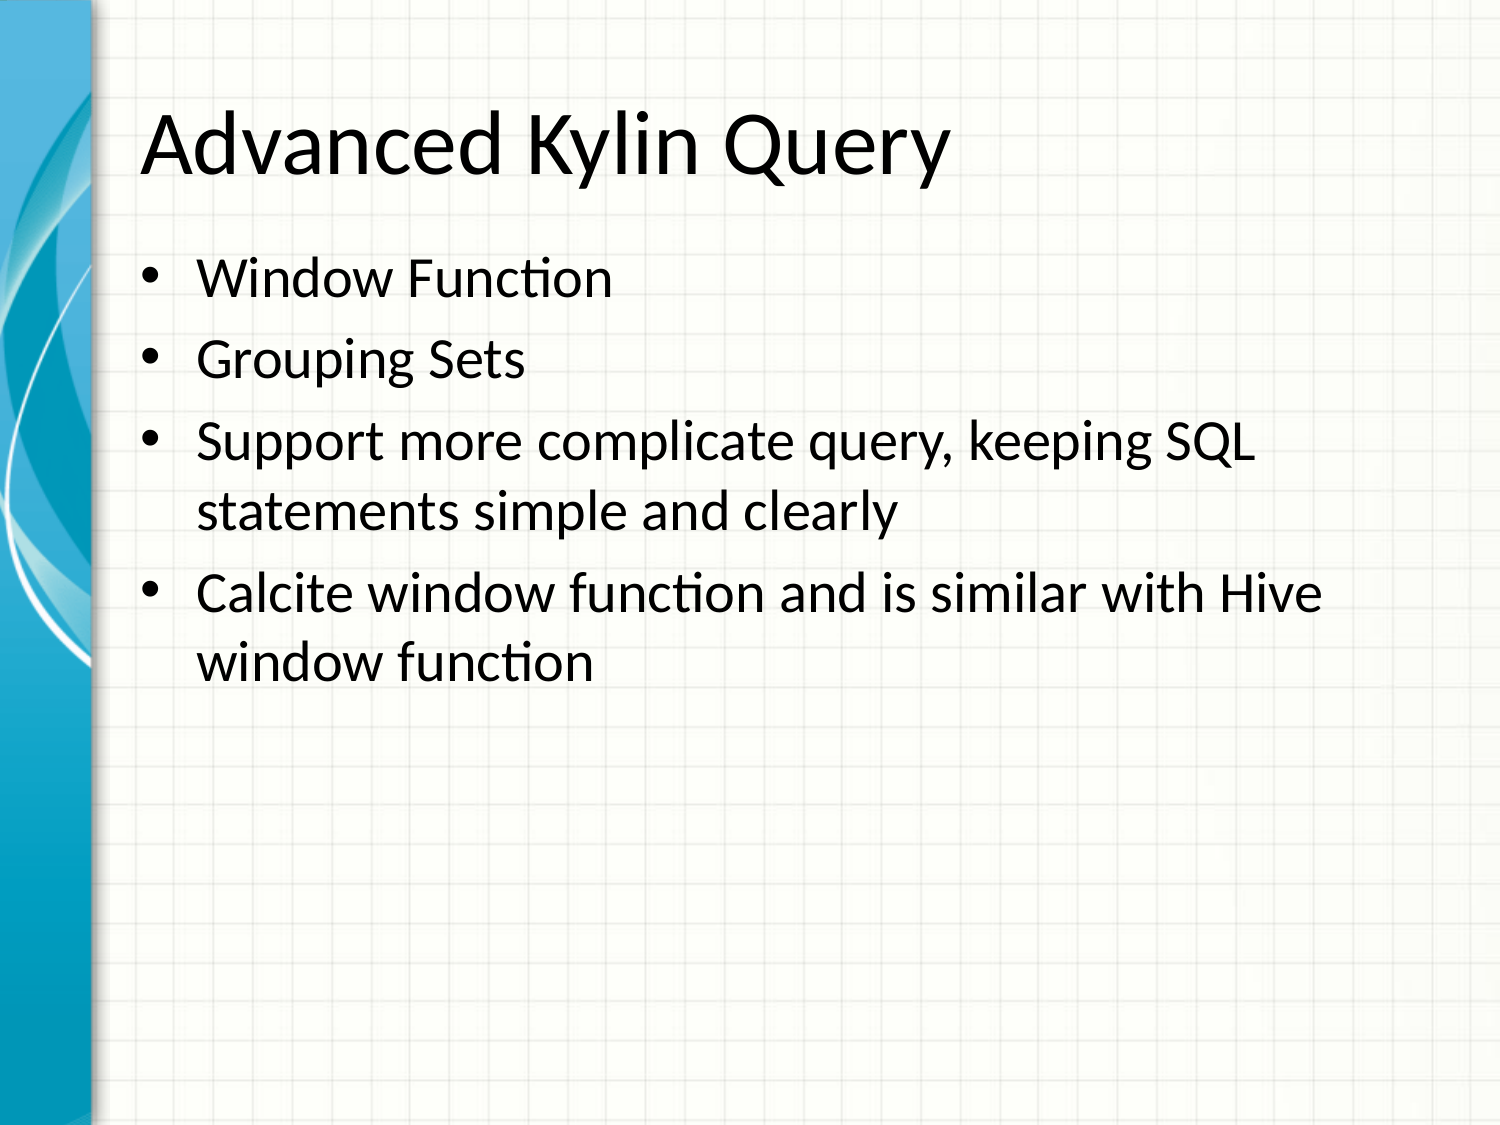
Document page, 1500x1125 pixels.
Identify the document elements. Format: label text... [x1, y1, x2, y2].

picture [0, 0, 1500, 1125]
list Window Function Grouping Sets Support more complicate query, keeping SQL statements simple and clearly Calcite window function and is similar with Hive window function [125, 231, 1450, 1013]
title Advanced Kylin Query [125, 44, 1450, 231]
